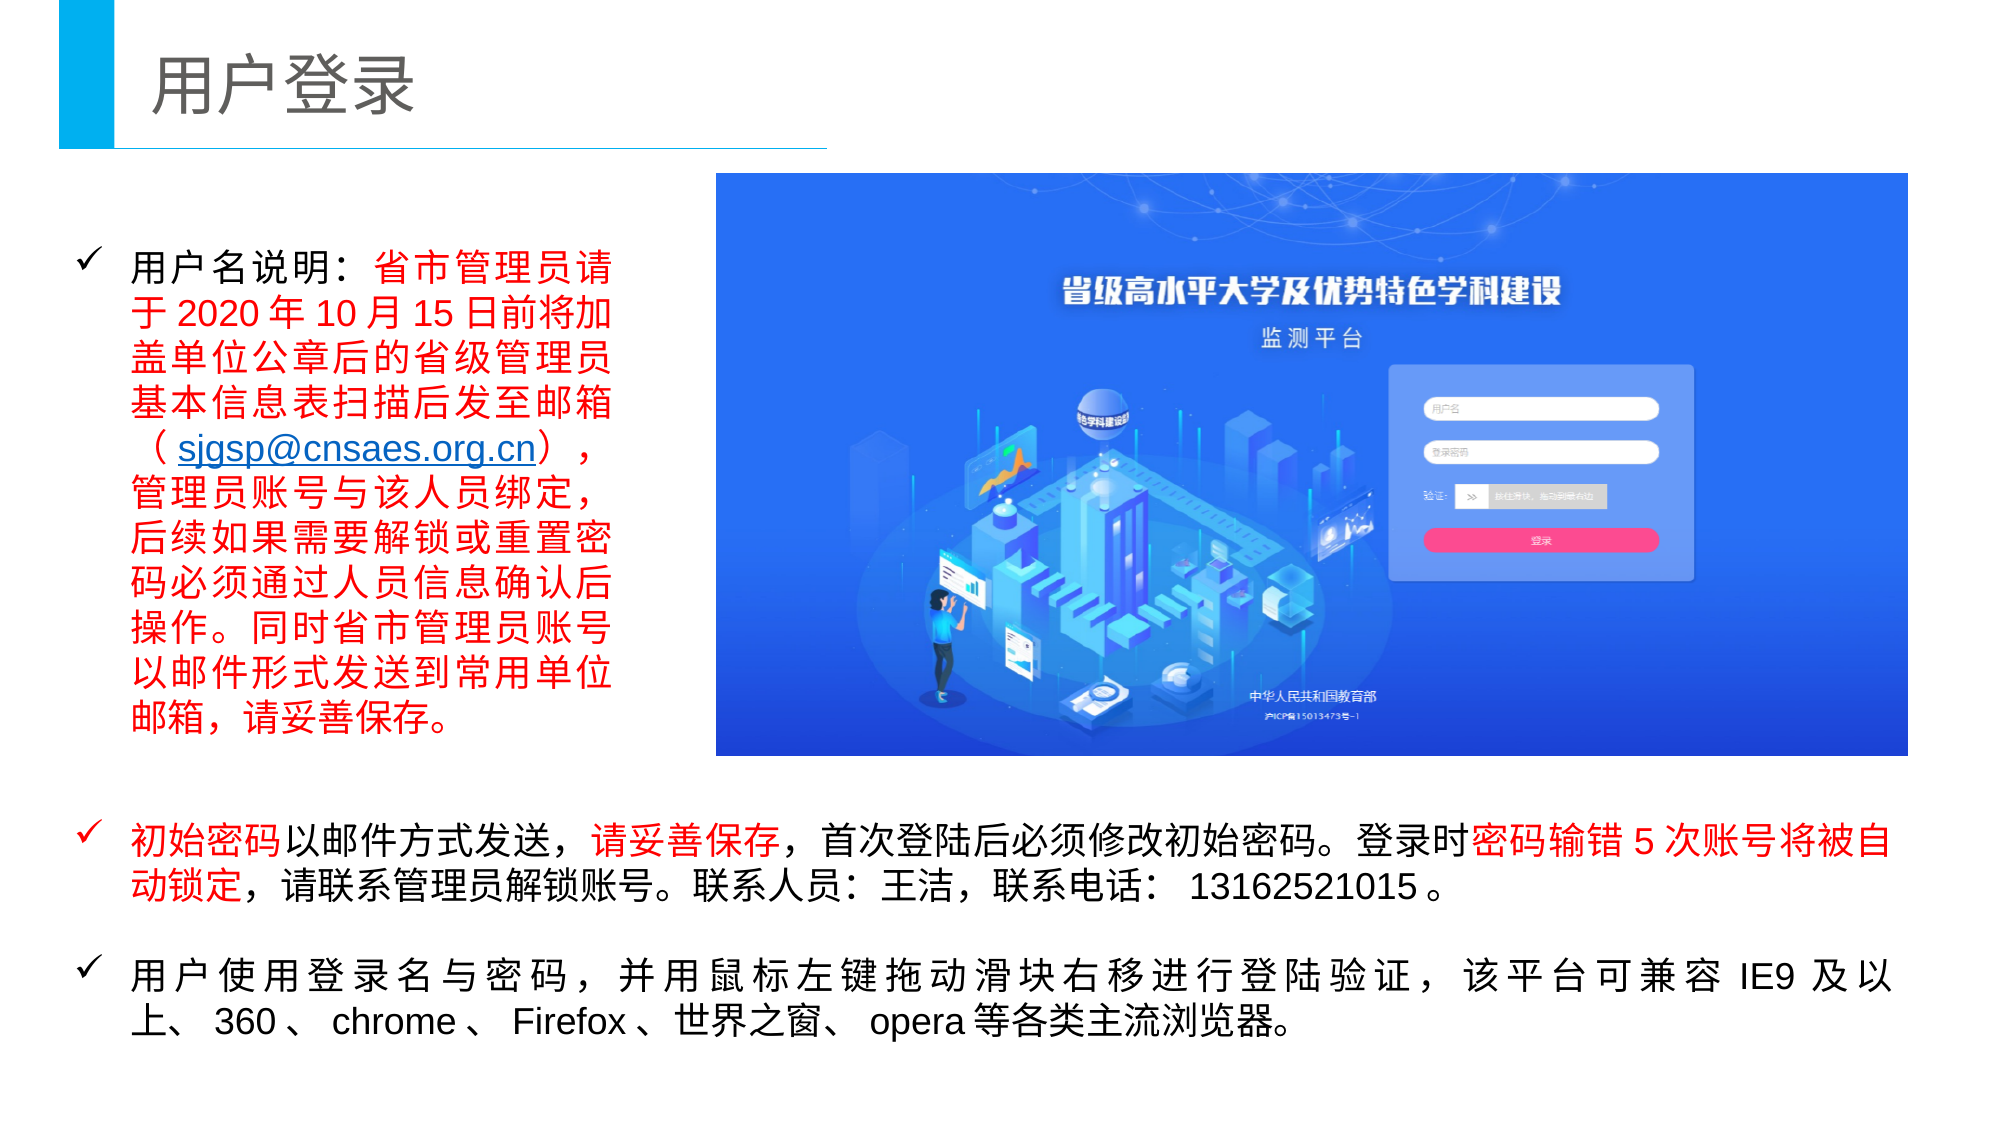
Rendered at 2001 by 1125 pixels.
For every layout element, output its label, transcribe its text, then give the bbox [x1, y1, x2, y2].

text_box 用户名说明：省市管理员请于2020年10月15日前将加盖单位公章后的省级管理员基本信息表扫描后发至邮箱（sjgsp@cnsaes.org.cn），管理员账号与该人员绑定，后续如果需要解锁或重置密码必须通过人员信息确认后操作。同时省市管理员账号以邮件形式发送到常用单位邮箱，请妥善保存。 [59, 236, 628, 792]
text_box 初始密码以邮件方式发送，请妥善保存，首次登陆后必须修改初始密码。登录时密码输错5次账号将被自动锁定，请联系管理员解锁账号。联系人员：王洁，联系电话：13162521015。 用户使用登录名与密码，并用鼠标左键拖动滑块右移进行登陆验证，该平台可兼容IE9及以上、360、chrome、Firefox、世界之窗、opera等各类主流浏览器。 [59, 809, 1908, 1050]
picture [716, 173, 1908, 756]
text_box 用户登录 [135, 35, 1169, 131]
